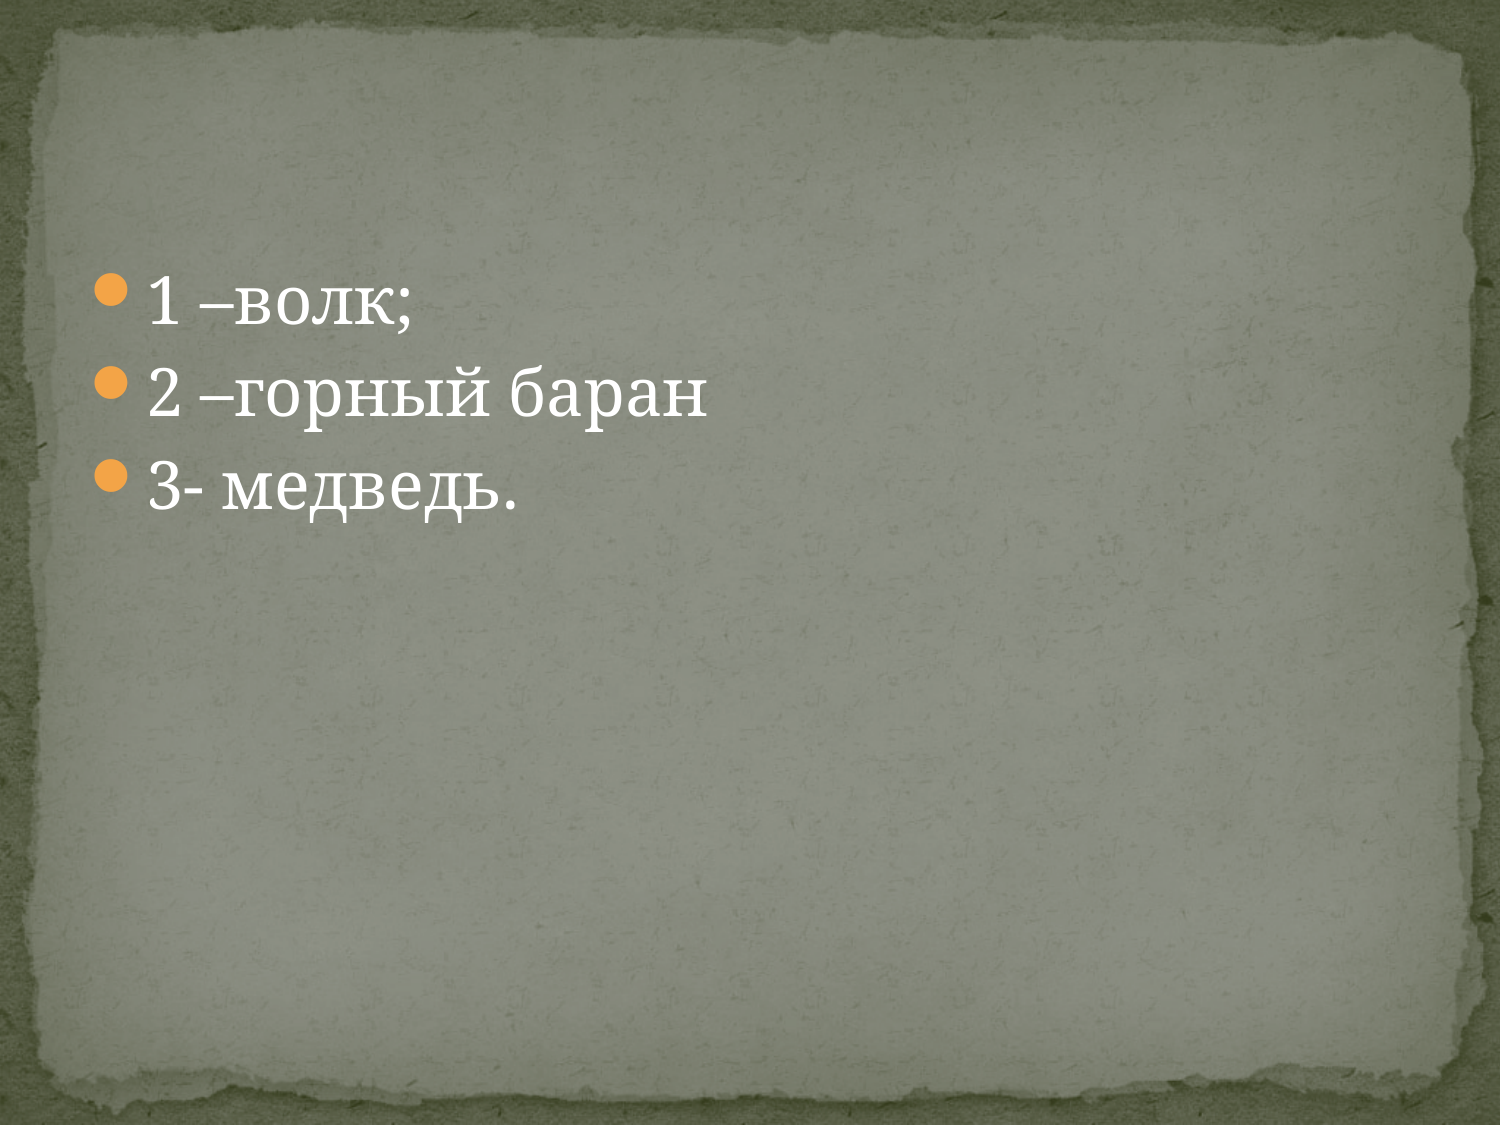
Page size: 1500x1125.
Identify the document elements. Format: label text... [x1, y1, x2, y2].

list 1 –волк; 2 –горный баран 3- медведь. [75, 249, 1425, 1000]
